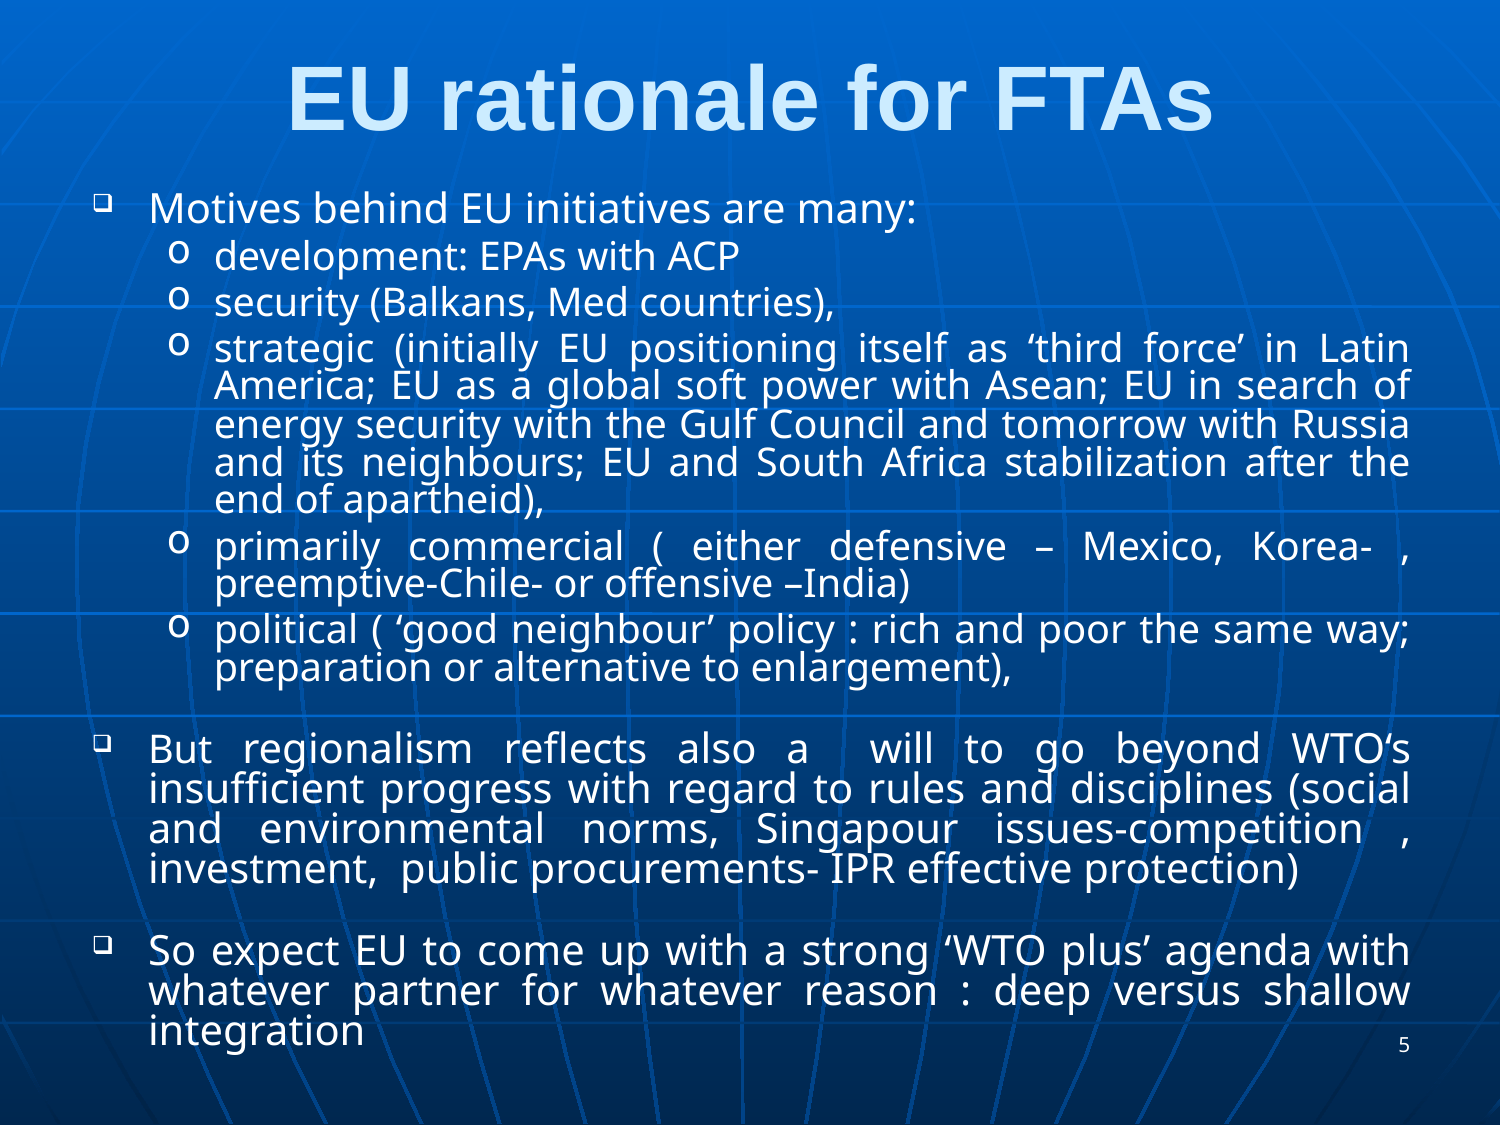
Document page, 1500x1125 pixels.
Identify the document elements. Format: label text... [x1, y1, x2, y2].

slide_number 5 [1074, 1023, 1426, 1100]
list Motives behind EU initiatives are many: development: EPAs with ACP security (Balkans, Med countries), strategic (initially EU positioning itself as ‘third force’ in Latin America; EU as a global soft power with Asean; EU in search of energy security with the Gulf Council and tomorrow with Russia and its neighbours; EU and South Africa stabilization after the end of apartheid), primarily commercial ( either defensive – Mexico, Korea- , preemptive-Chile- or offensive –India) political ( ‘good neighbour’ policy : rich and poor the same way; preparation or alternative to enlargement), But regionalism reflects also a will to go beyond WTO‘s insufficient progress with regard to rules and disciplines (social and environmental norms, Singapour issues-competition , investment, public procurements- IPR effective protection) So expect EU to come up with a strong ‘WTO plus’ agenda with whatever partner for whatever reason : deep versus shallow integration [76, 184, 1428, 929]
title EU rationale for FTAs [76, 0, 1428, 184]
